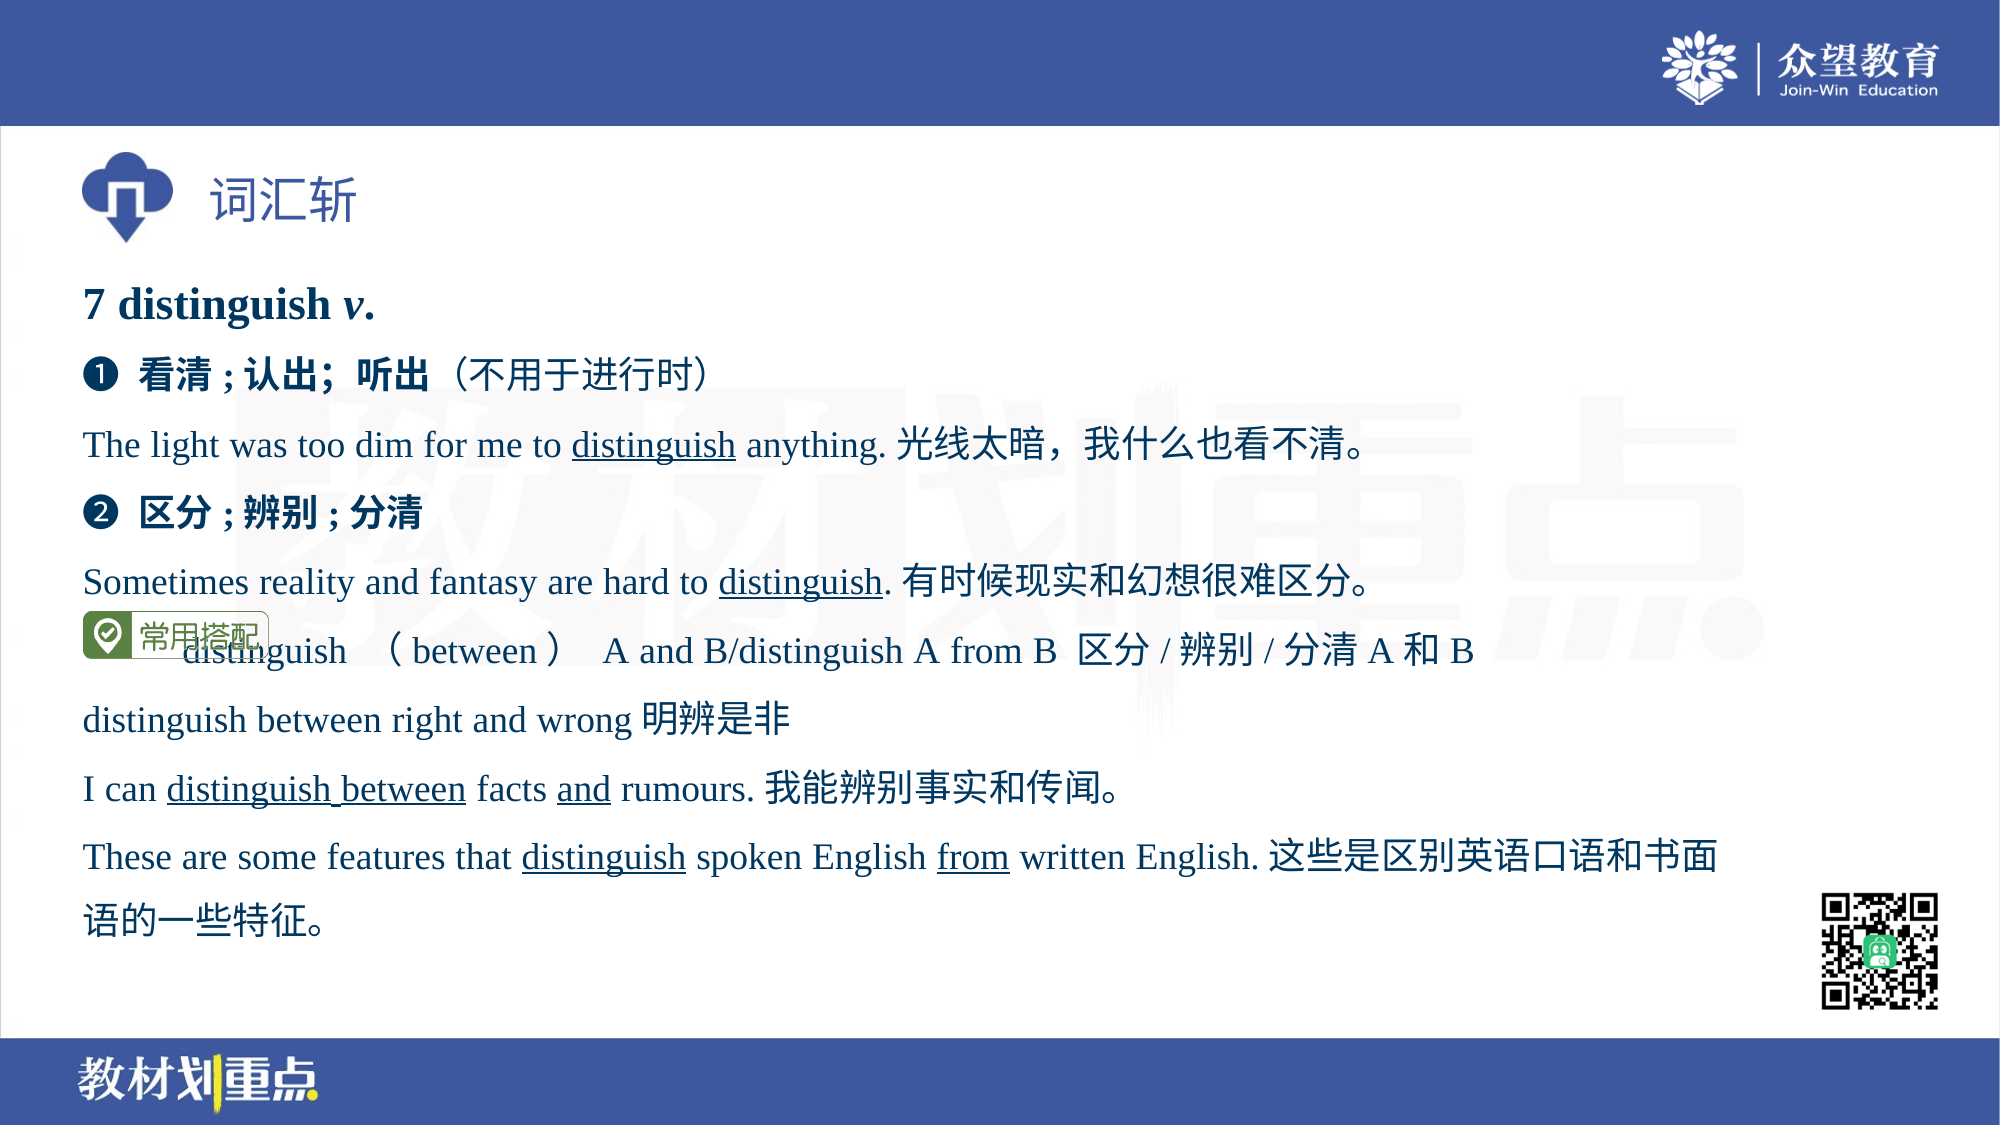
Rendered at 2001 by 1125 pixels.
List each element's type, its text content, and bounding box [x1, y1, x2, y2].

text_box 7 distinguish v. [82, 247, 1817, 327]
picture [0, 0, 2000, 1125]
text_box ➊ 看清;认出；听出（不用于进行时） The light was too dim for me to distinguish anything.光线太暗，我什么也看不清。 ➋ 区分;辨别;分清 Sometimes reality and fantasy are hard to distinguish.有时候现实和幻想很难区分。 distinguish （between） A and B/distinguish A from B 区分/辨别/分清A和B distinguish between right and wrong明辨是非 I can distinguish between facts and rumours.我能辨别事实和传闻。 These are some features that distinguish spoken English from written English.这些是区别英语口语和书面 语的一些特征。 [82, 327, 1817, 935]
